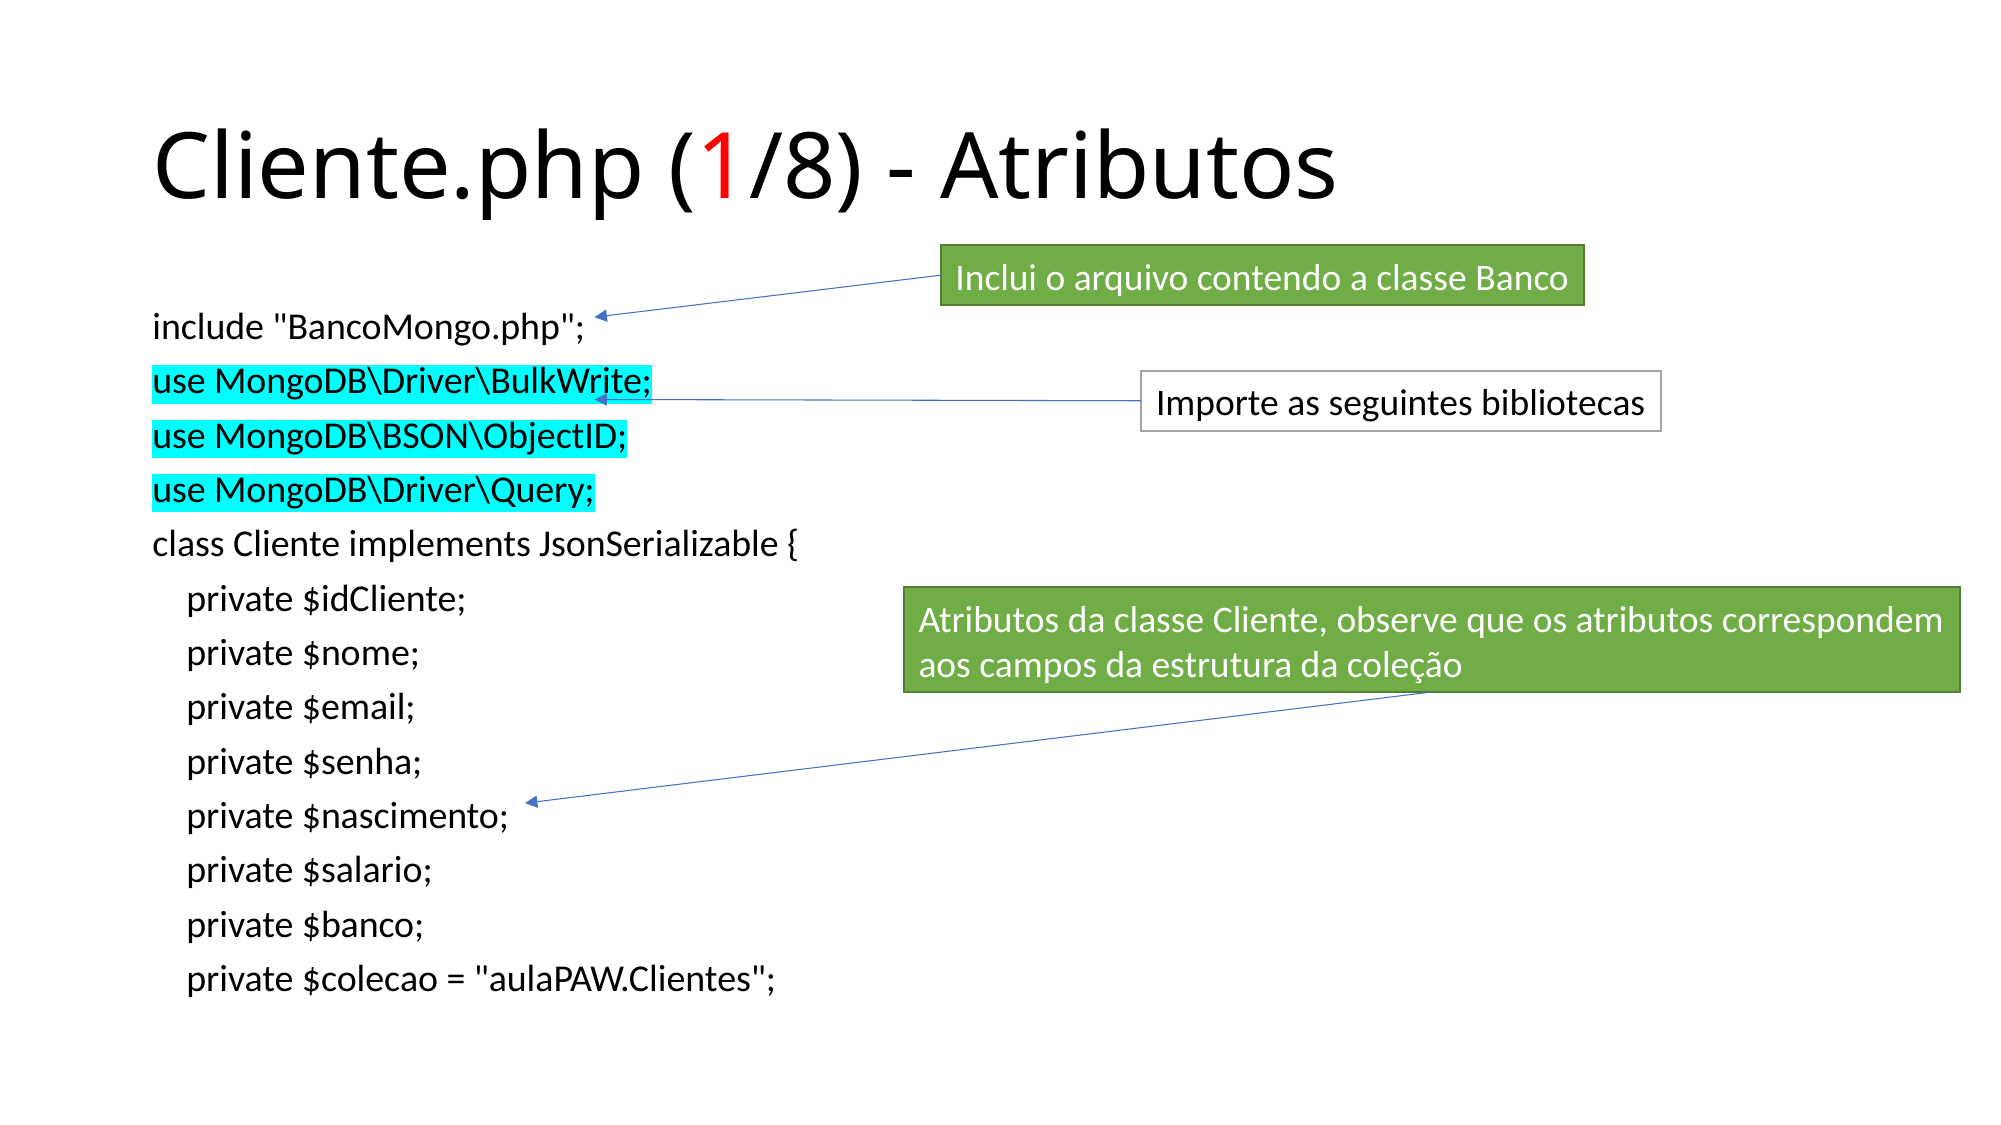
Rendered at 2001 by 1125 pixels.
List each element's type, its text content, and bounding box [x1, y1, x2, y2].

text_box Inclui o arquivo contendo a classe Banco [940, 244, 1585, 306]
title Cliente.php (1/8) - Atributos [137, 59, 1863, 278]
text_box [524, 693, 1433, 804]
list include "BancoMongo.php"; use MongoDB\Driver\BulkWrite; use MongoDB\BSON\ObjectID; use MongoDB\Driver\Query; class Cliente implements JsonSerializable { private $idCliente; private $nome; private $email; private $senha; private $nascimento; private $salario; private $banco; private $colecao = "aulaPAW.Clientes"; [137, 299, 1863, 1014]
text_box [594, 275, 937, 318]
text_box Importe as seguintes bibliotecas [1140, 370, 1662, 432]
text_box Atributos da classe Cliente, observe que os atributos correspondem aos campos da estrutura da coleção [903, 586, 1961, 693]
